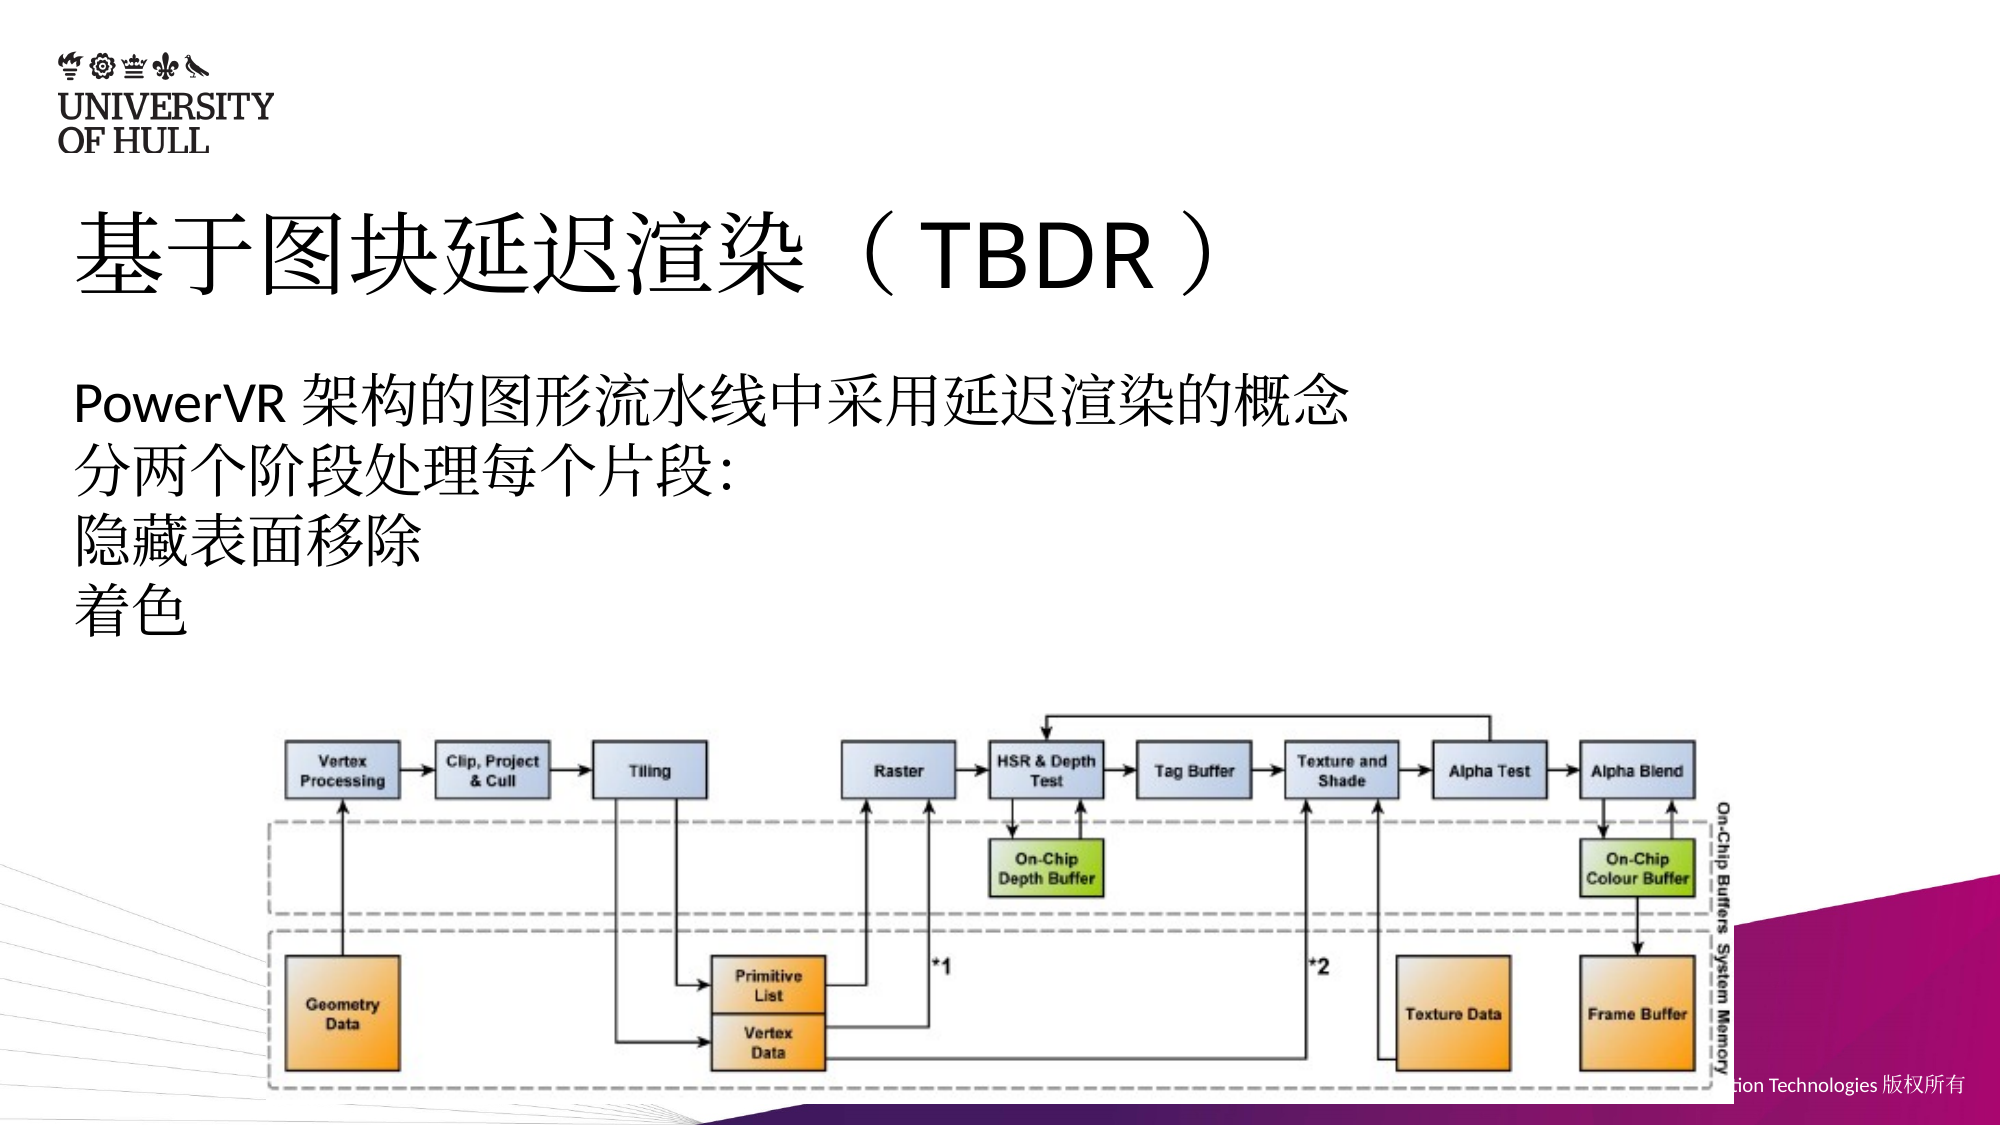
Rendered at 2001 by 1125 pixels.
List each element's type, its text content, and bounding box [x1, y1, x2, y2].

list PowerVR架构的图形流水线中采用延迟渲染的概念 分两个阶段处理每个片段： 隐藏表面移除 着色 [57, 356, 1931, 1074]
title 基于图块延迟渲染（TBDR） [57, 178, 1931, 340]
picture [0, 0, 2000, 1125]
